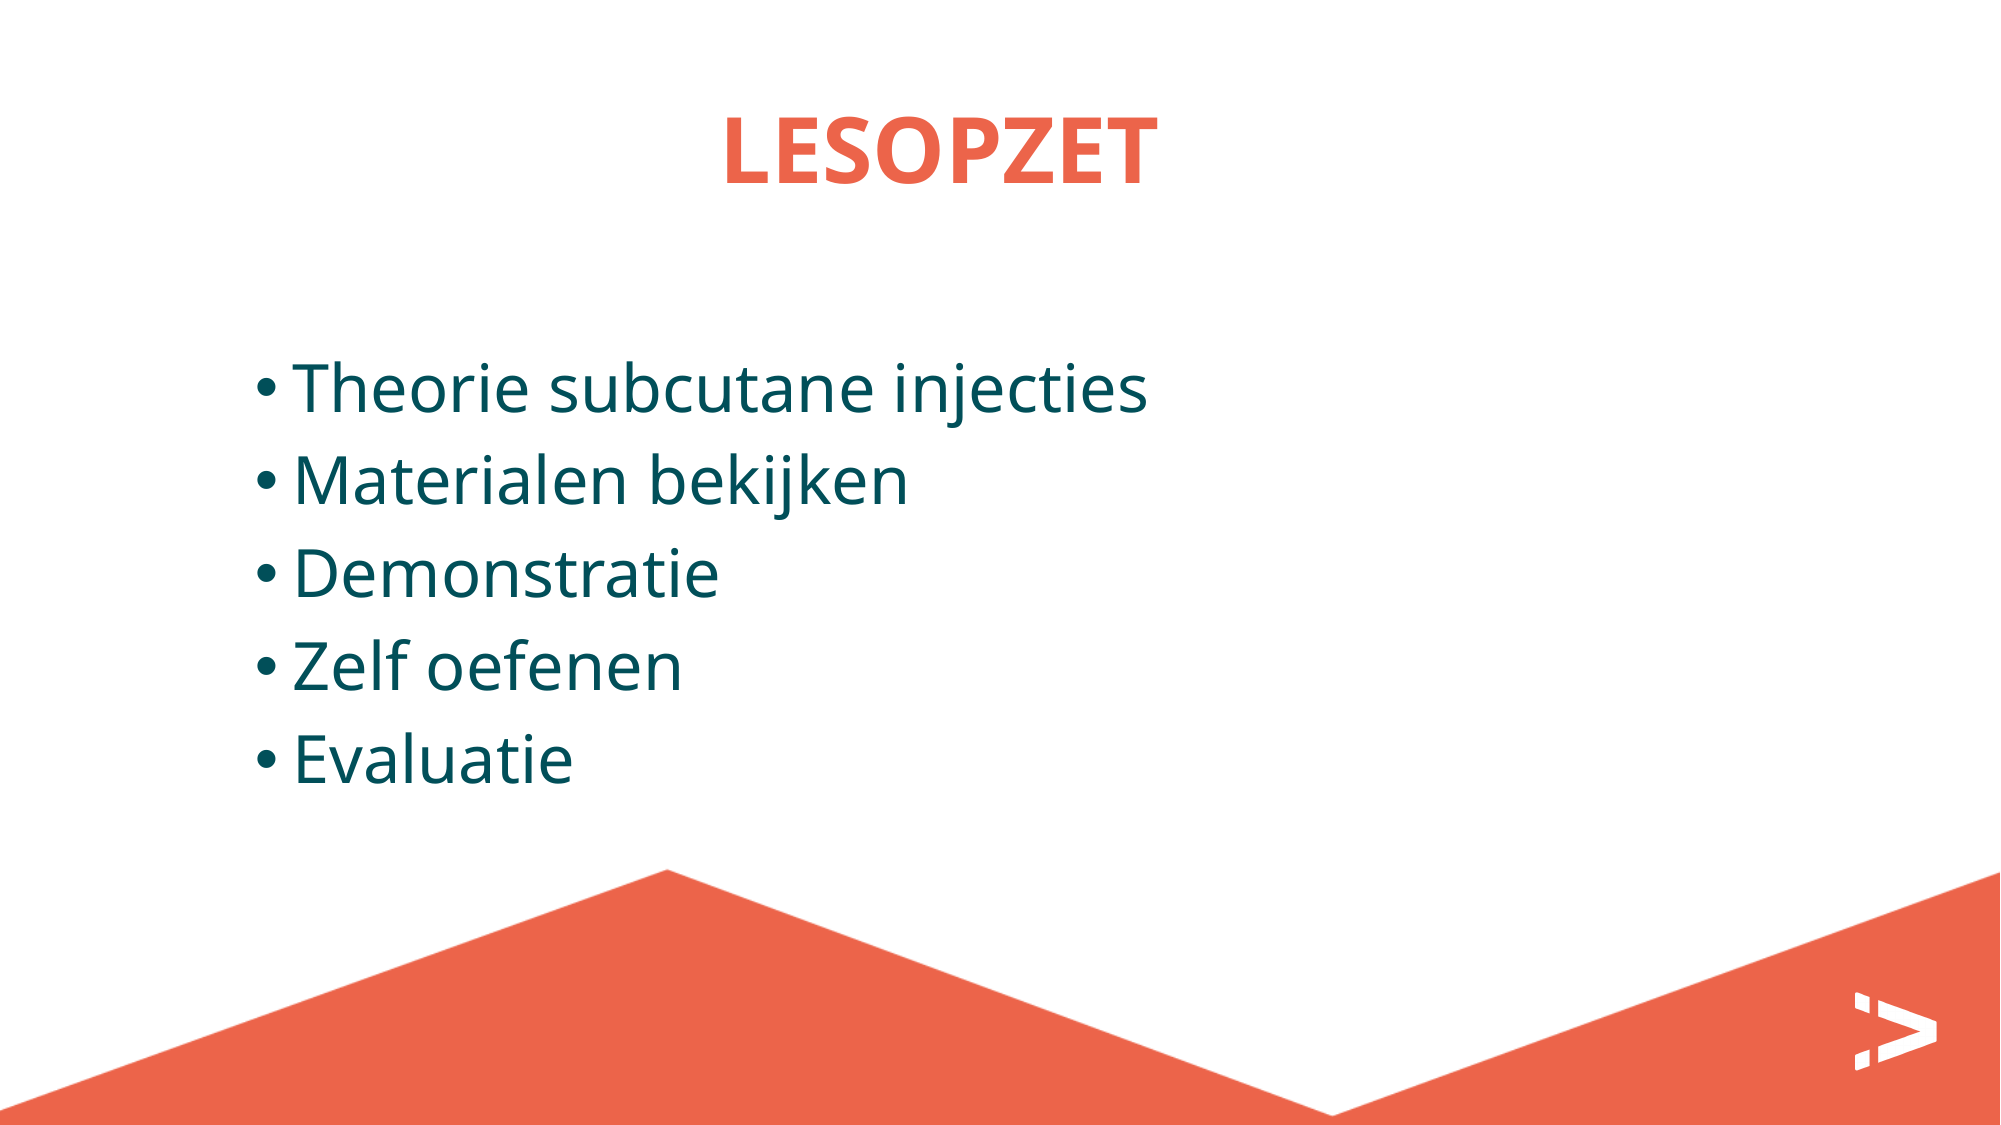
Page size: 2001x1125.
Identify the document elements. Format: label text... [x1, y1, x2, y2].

title lesopzet [239, 30, 1640, 278]
picture [0, 0, 2000, 1125]
list Theorie subcutane injecties Materialen bekijken Demonstratie Zelf oefenen Evaluatie [239, 347, 1640, 941]
